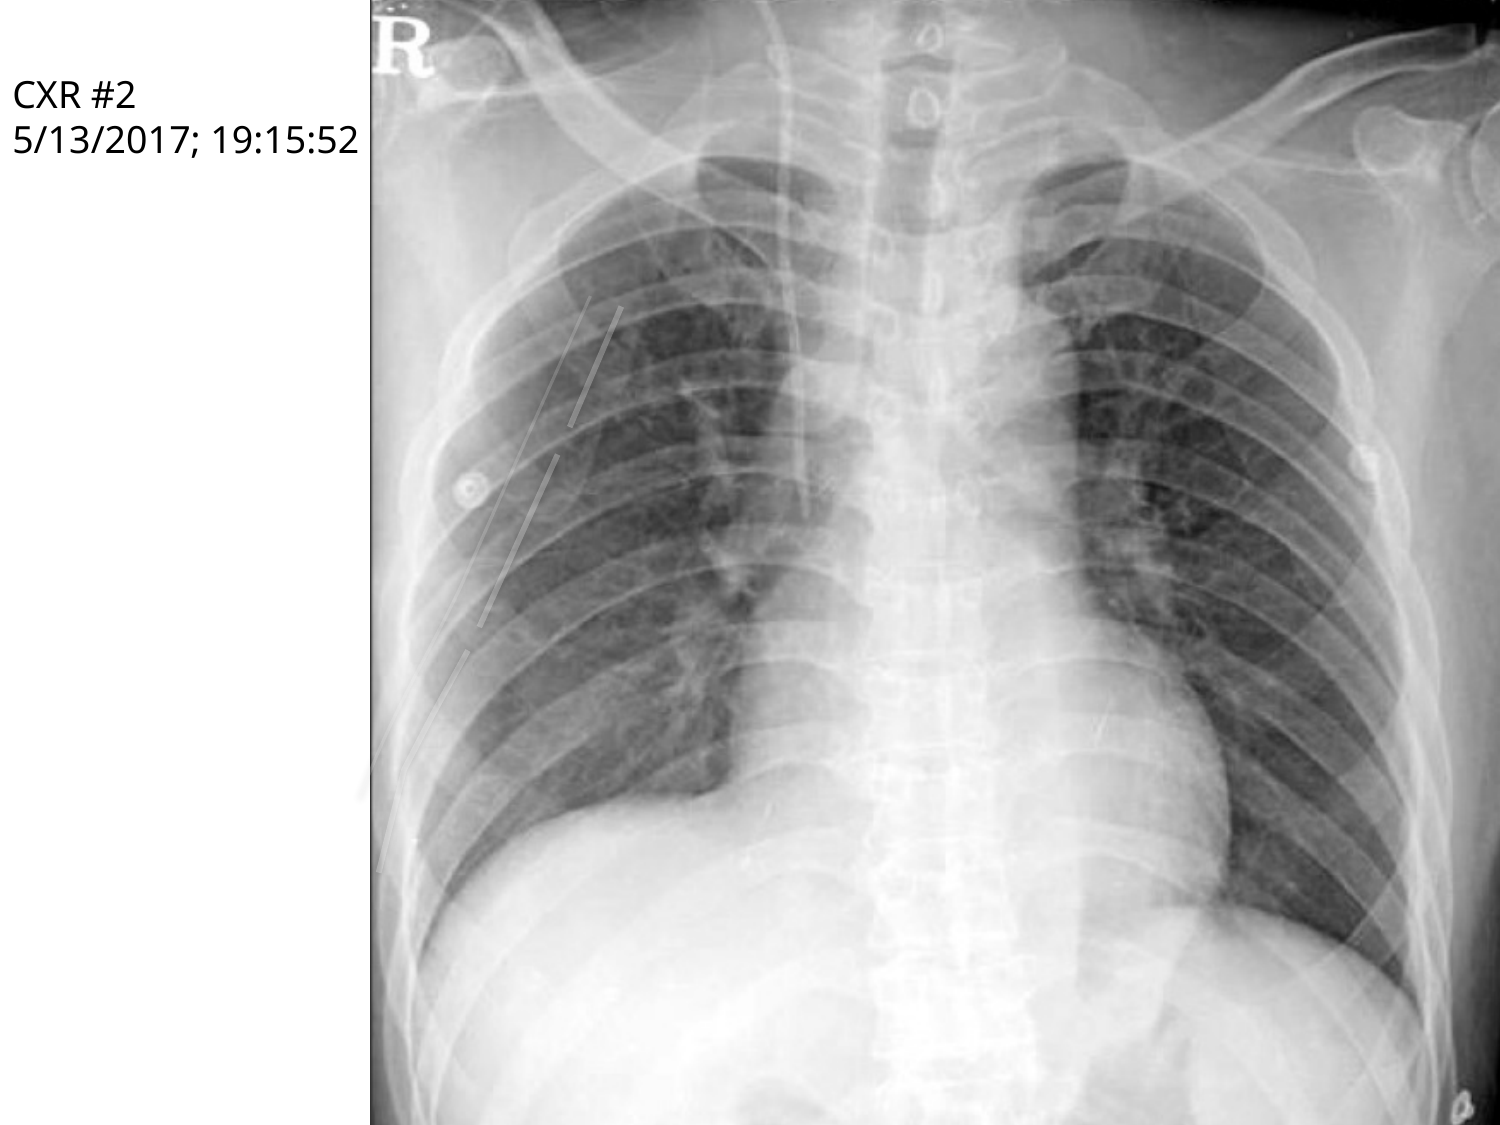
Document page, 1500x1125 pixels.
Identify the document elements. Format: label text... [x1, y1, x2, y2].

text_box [359, 0, 1500, 1125]
text_box CXR #2 5/13/2017; 19:15:52 [0, 63, 354, 169]
